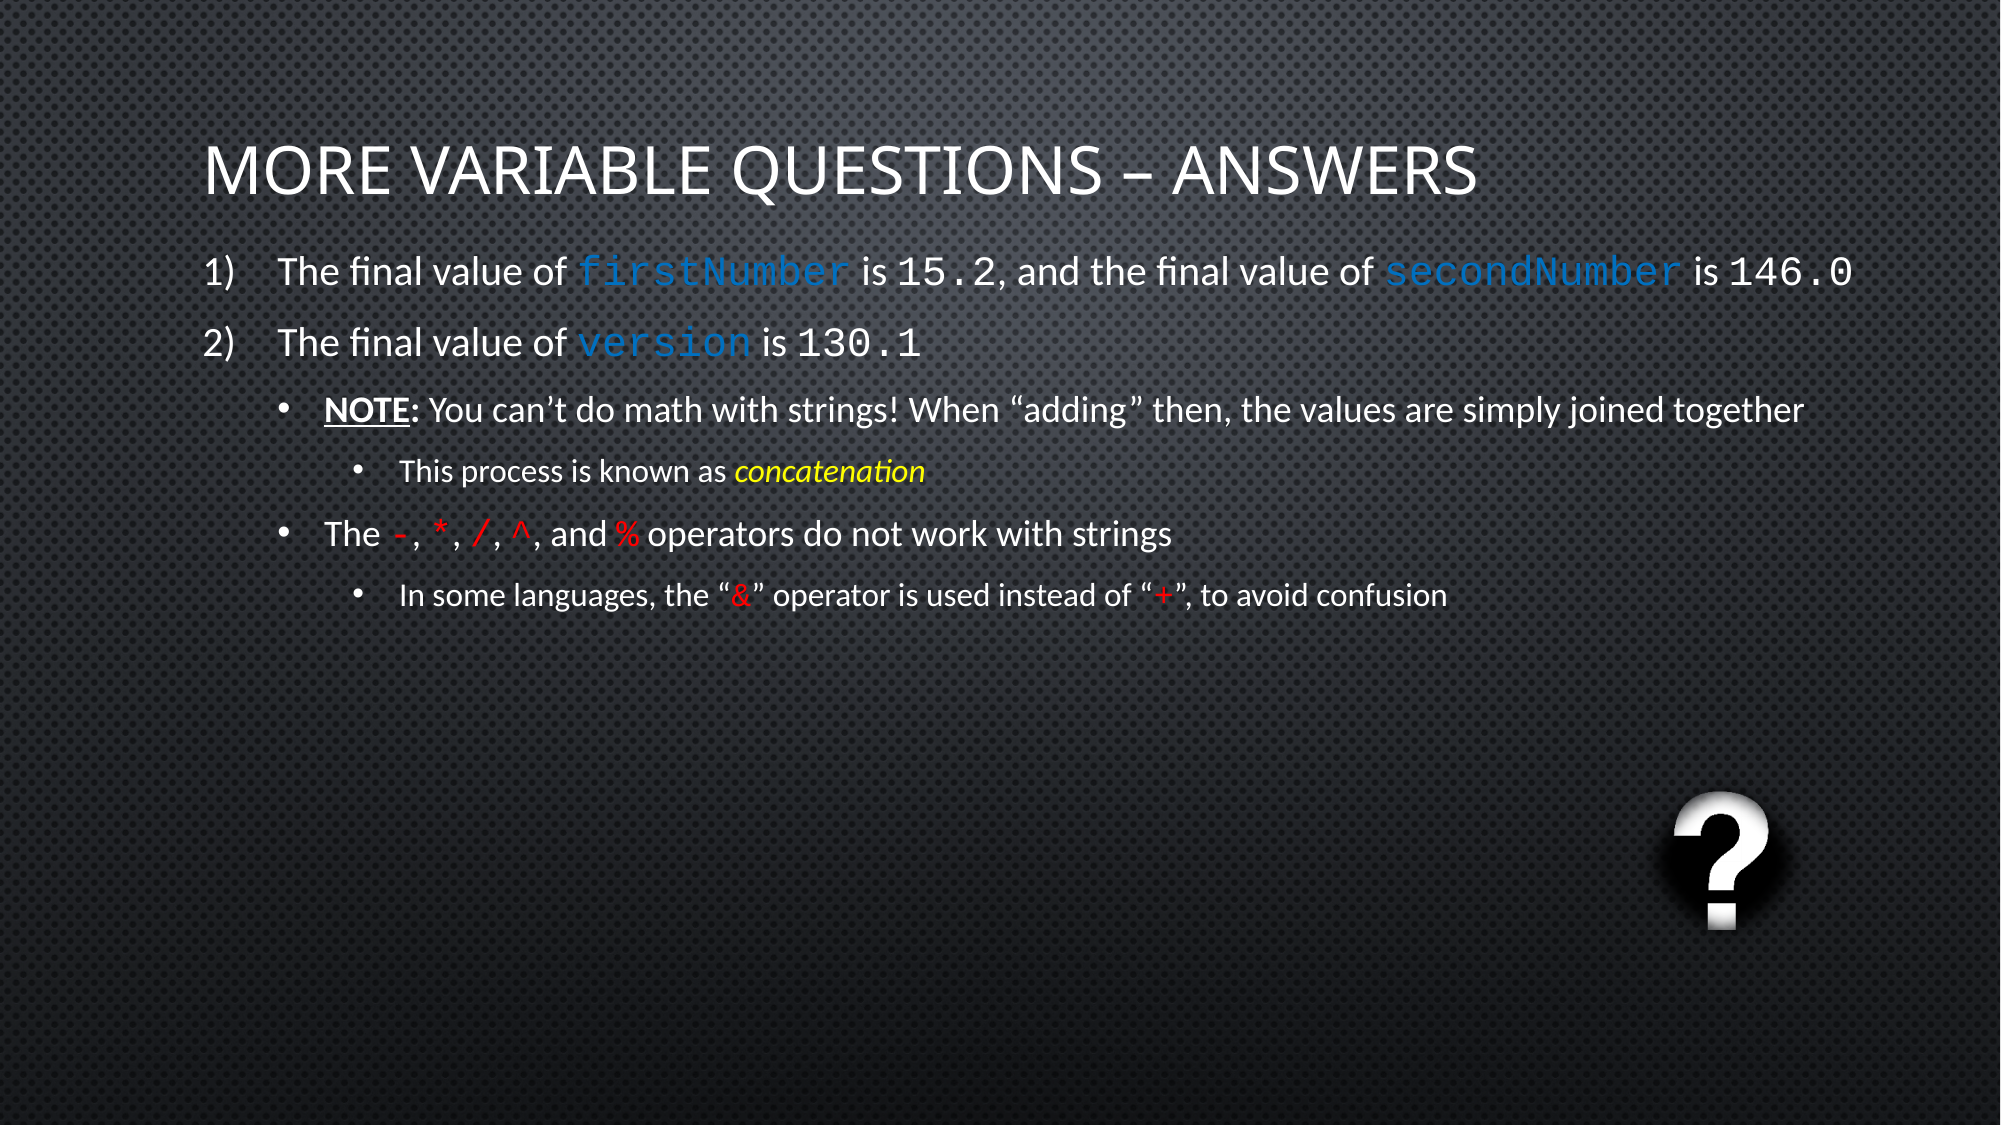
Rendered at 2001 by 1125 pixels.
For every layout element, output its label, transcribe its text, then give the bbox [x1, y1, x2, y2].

list The final value of firstNumber is 15.2, and the final value of secondNumber is 146.0 The final value of version is 130.1 NOTE: You can’t do math with strings! When “adding” then, the values are simply joined together This process is known as concatenation The -, *, /, ^, and % operators do not work with strings In some languages, the “&” operator is used instead of “+”, to avoid confusion [187, 236, 1886, 990]
picture [1634, 772, 1813, 951]
title More Variable Questions – Answers [187, 99, 1813, 236]
